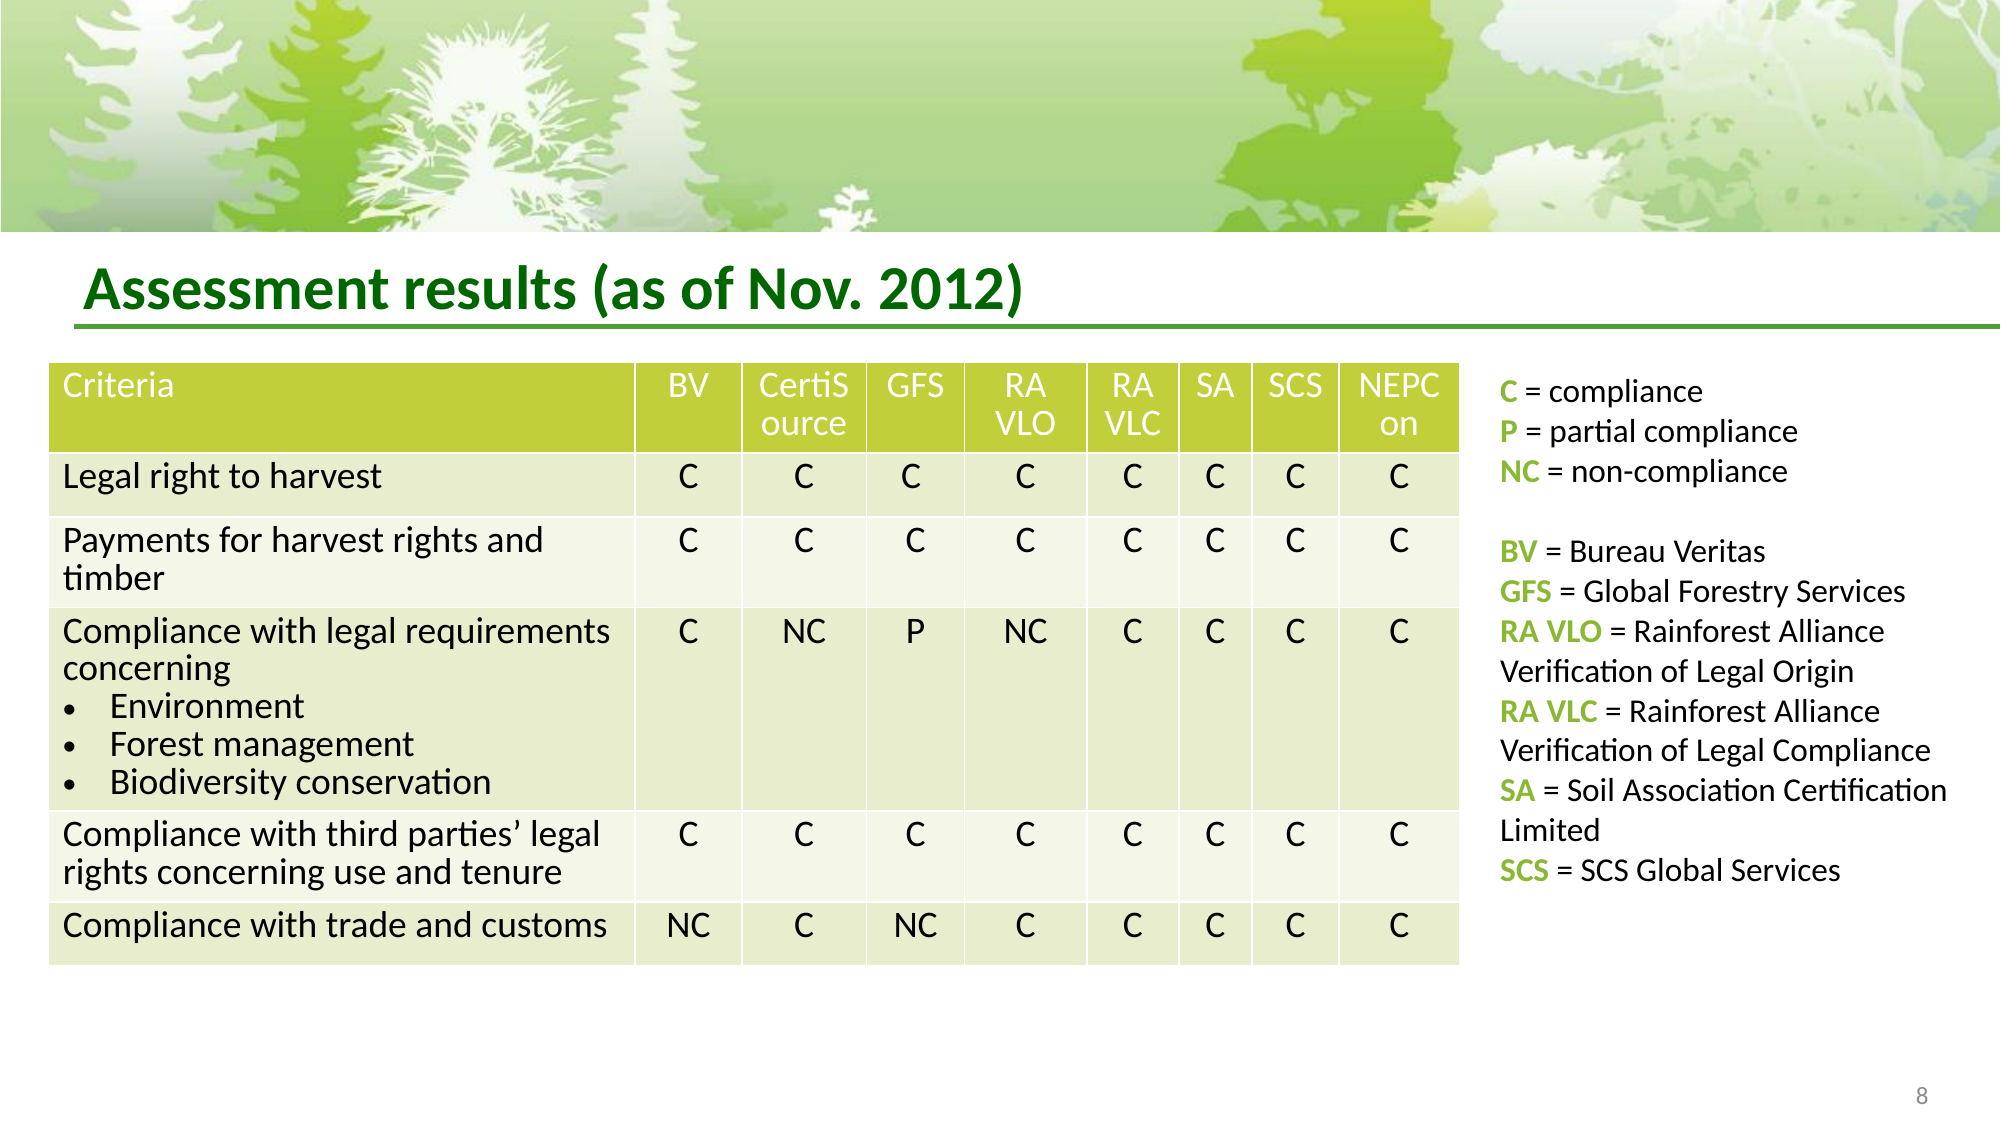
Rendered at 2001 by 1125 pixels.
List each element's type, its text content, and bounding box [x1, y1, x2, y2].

title Assessment results (as of Nov. 2012) [68, 196, 1419, 361]
table_cell C [743, 454, 866, 516]
table_header GFS [867, 363, 964, 452]
table_cell C [1180, 903, 1251, 965]
text_box C = compliance P = partial compliance NC = non-compliance BV = Bureau Veritas GFS = Global Forestry Services RA VLO = Rainforest Alliance Verification of Legal Origin RA VLC = Rainforest Alliance Verification of Legal Compliance SA = Soil Association Certification Limited SCS = SCS Global Services [1485, 361, 2000, 896]
table_cell C [1253, 903, 1338, 965]
table_header SCS [1253, 363, 1338, 452]
table_cell C [965, 903, 1086, 965]
table_cell C [1253, 518, 1338, 607]
table_cell Payments for harvest rights and timber [49, 518, 634, 607]
table_header RA VLO [965, 363, 1086, 452]
table_cell C [1253, 812, 1338, 901]
table_cell Compliance with trade and customs [49, 903, 634, 965]
table_cell C [1180, 812, 1251, 901]
table_cell C [1180, 608, 1251, 810]
table_header SA [1180, 363, 1251, 452]
table_cell Compliance with third parties’ legal rights concerning use and tenure [49, 812, 634, 901]
table_header Criteria [49, 363, 634, 452]
table_cell P [867, 608, 964, 810]
table_cell C [1088, 608, 1178, 810]
table_cell C [1180, 454, 1251, 516]
table_cell C [1088, 903, 1178, 965]
table_cell C [1340, 608, 1459, 810]
table_cell C [1253, 454, 1338, 516]
table_cell NC [743, 608, 866, 810]
table_cell C [1340, 518, 1459, 607]
table_cell C [1088, 518, 1178, 607]
table_cell C [965, 454, 1086, 516]
table_cell NC [636, 903, 741, 965]
table_cell C [1180, 518, 1251, 607]
table_header RA VLC [1088, 363, 1178, 452]
table_cell C [1340, 812, 1459, 901]
table_cell NC [965, 608, 1086, 810]
table_header BV [636, 363, 741, 452]
table_cell C [1340, 454, 1459, 516]
table_cell C [743, 518, 866, 607]
table_cell C [867, 518, 964, 607]
table_cell C [1088, 812, 1178, 901]
table_cell C [743, 903, 866, 965]
table_cell C [867, 812, 964, 901]
table_cell C [1088, 454, 1178, 516]
table_cell C [636, 518, 741, 607]
table_cell Legal right to harvest [49, 454, 634, 516]
table_cell NC [867, 903, 964, 965]
picture [0, 0, 2000, 232]
table_cell C [636, 608, 741, 810]
table_cell C [965, 518, 1086, 607]
table_cell C [636, 812, 741, 901]
table_header NEPCon [1340, 363, 1459, 452]
table_cell C [867, 454, 964, 516]
table_cell Compliance with legal requirements concerning Environment Forest management Biodiversity conservation [49, 608, 634, 810]
table_cell C [636, 454, 741, 516]
slide_number 8 [1493, 1065, 1944, 1125]
table_cell C [1340, 903, 1459, 965]
table_cell C [743, 812, 866, 901]
table_cell C [965, 812, 1086, 901]
table_cell C [1253, 608, 1338, 810]
table_header CertiSource [743, 363, 866, 452]
